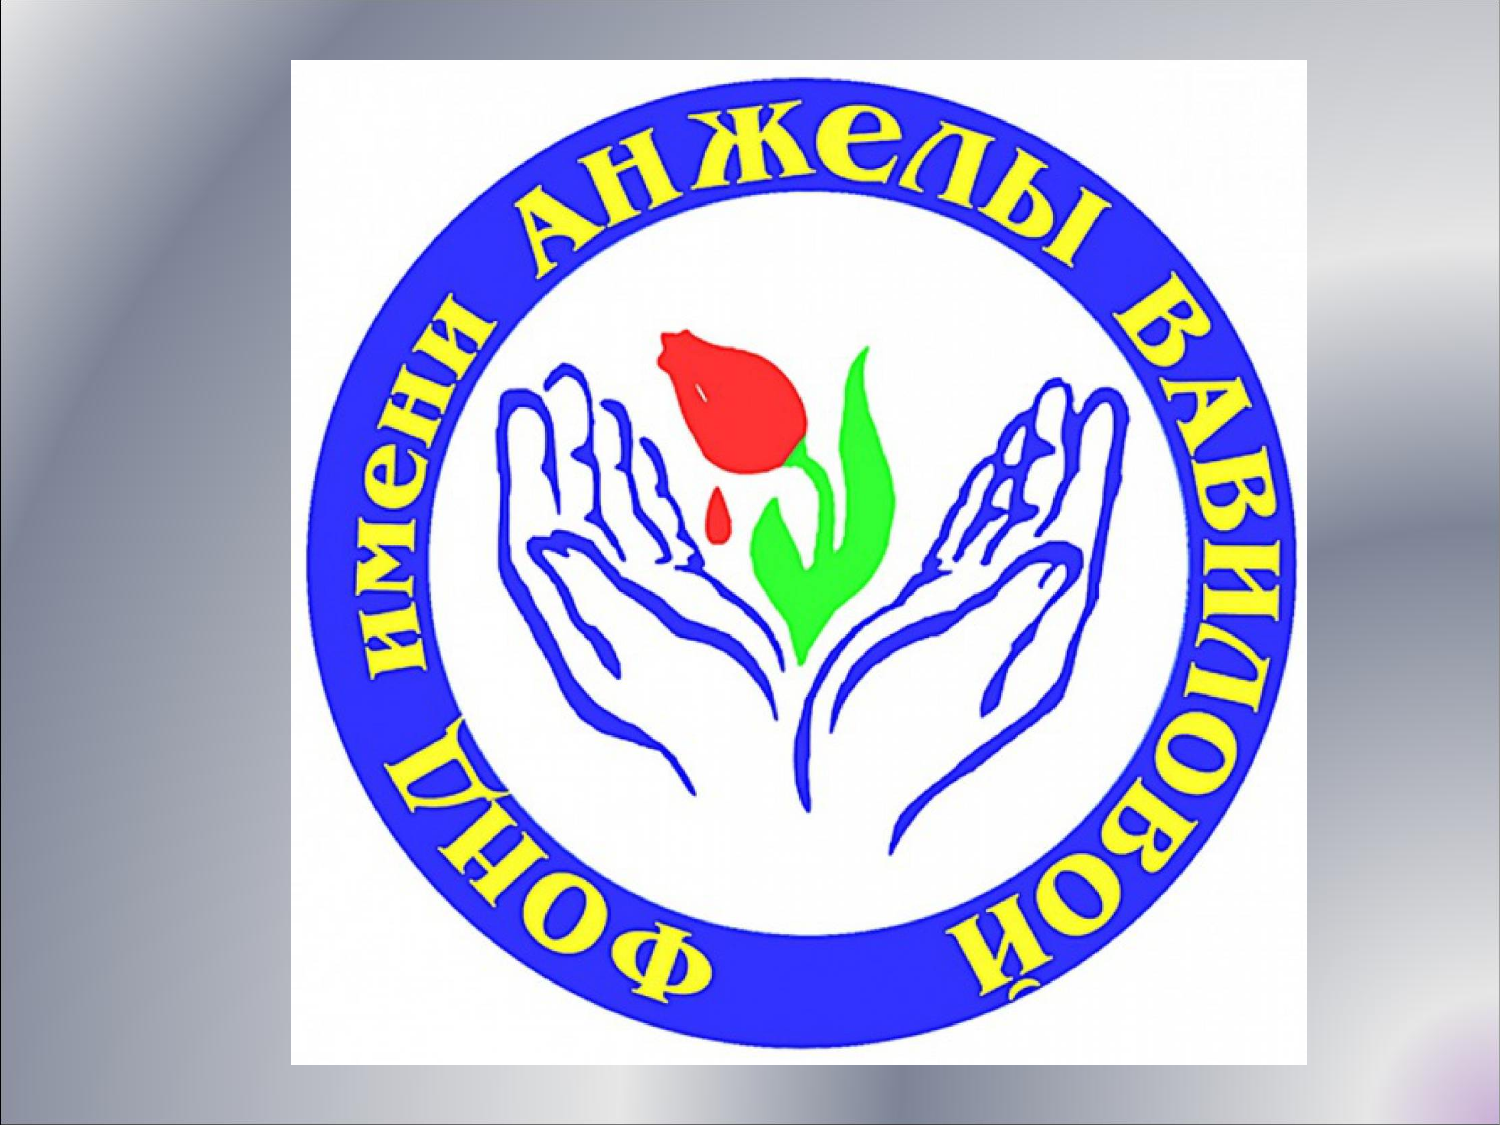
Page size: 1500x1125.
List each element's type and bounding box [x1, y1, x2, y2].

list [290, 59, 1307, 1065]
picture [0, 0, 1500, 1125]
